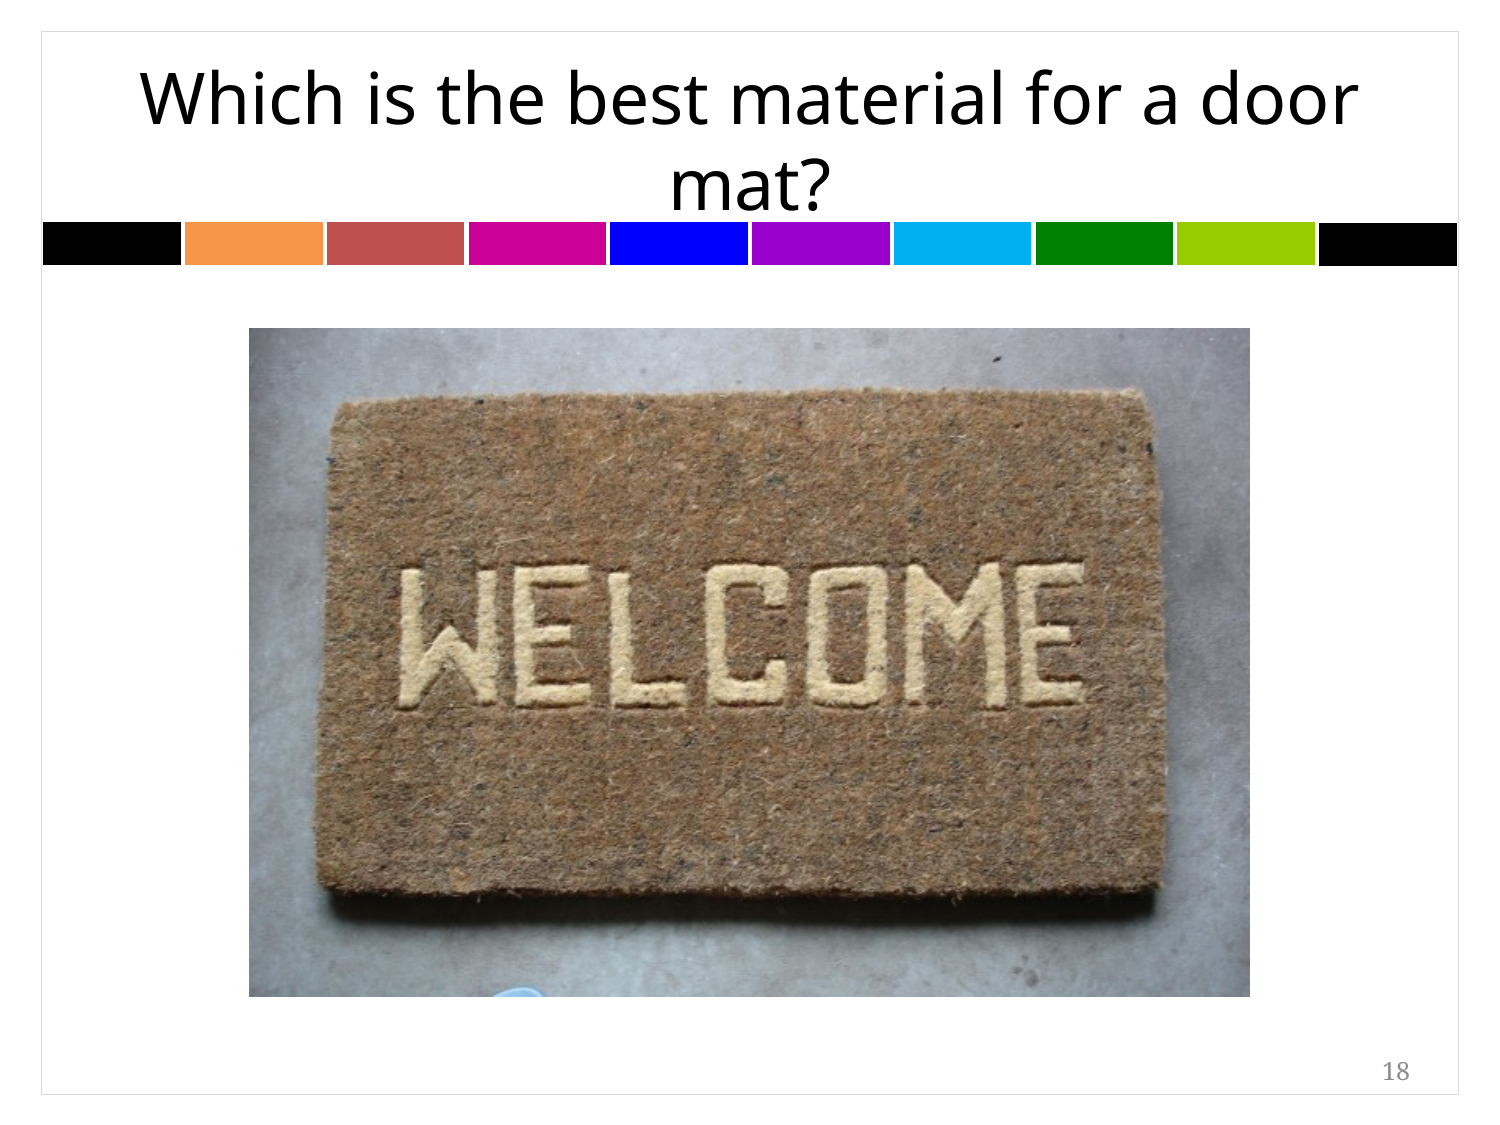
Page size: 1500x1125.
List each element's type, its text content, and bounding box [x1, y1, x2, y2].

slide_number 18 [1074, 1042, 1425, 1103]
picture [249, 328, 1251, 997]
title Which is the best material for a door mat? [75, 45, 1425, 233]
